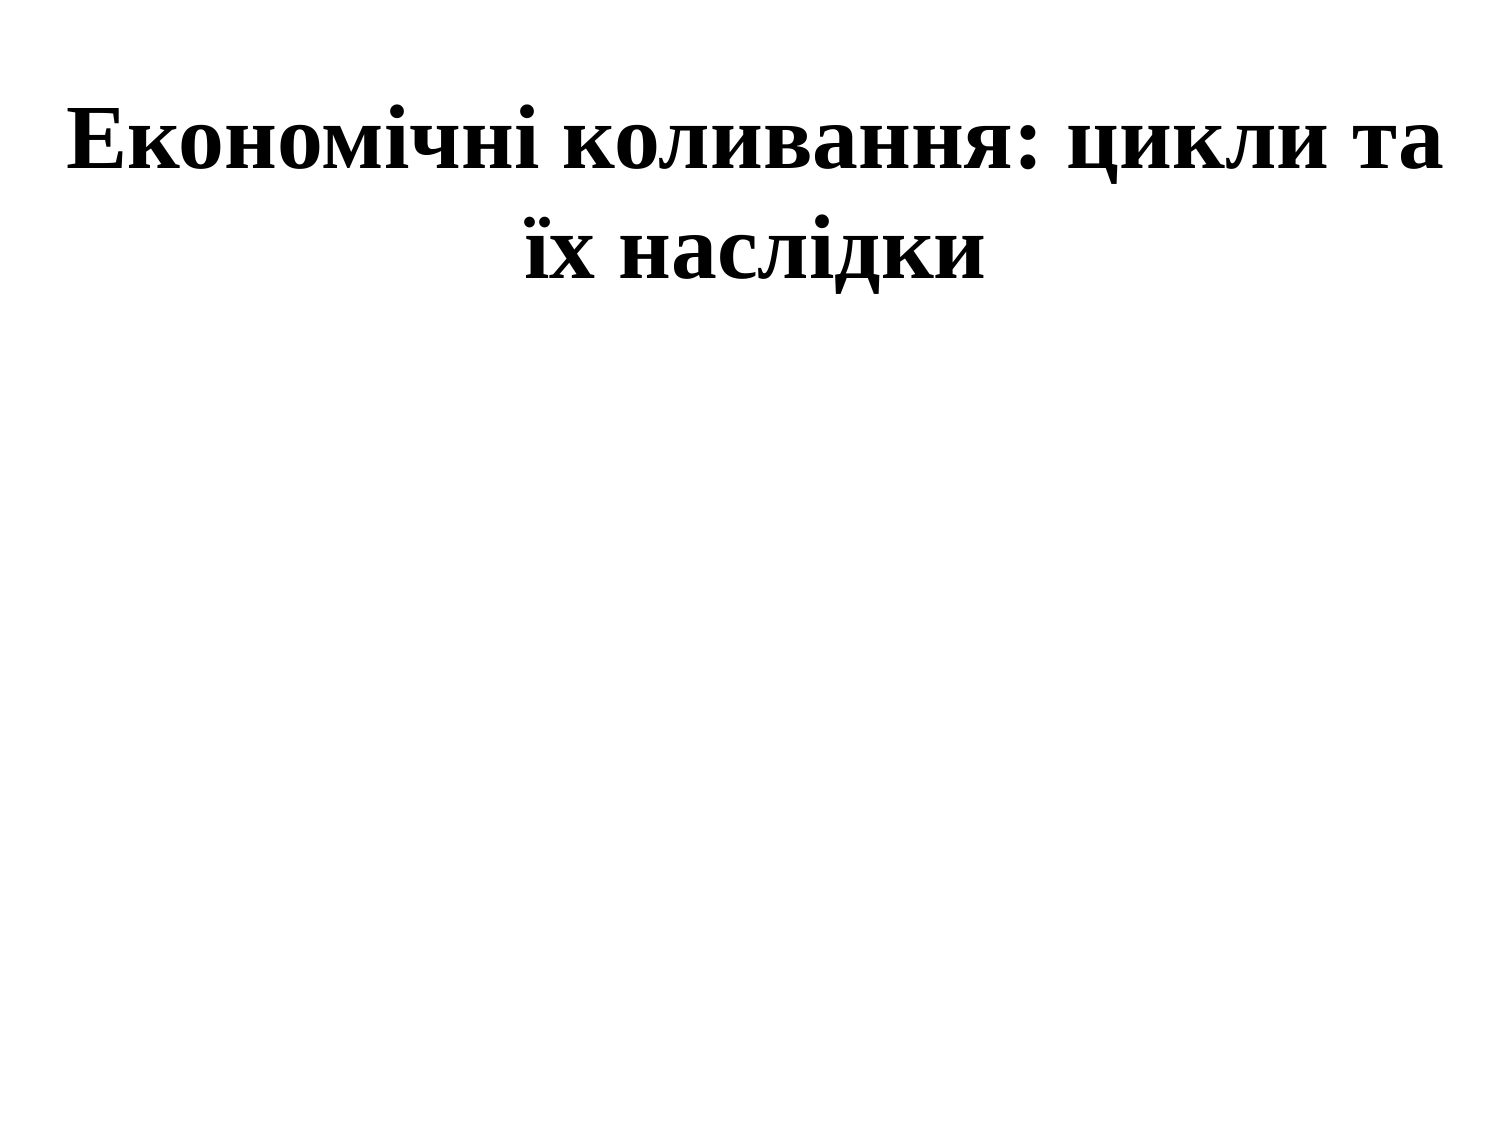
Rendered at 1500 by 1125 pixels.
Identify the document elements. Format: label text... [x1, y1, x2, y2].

title Економічні коливання: цикли та їх наслідки [41, 66, 1471, 308]
